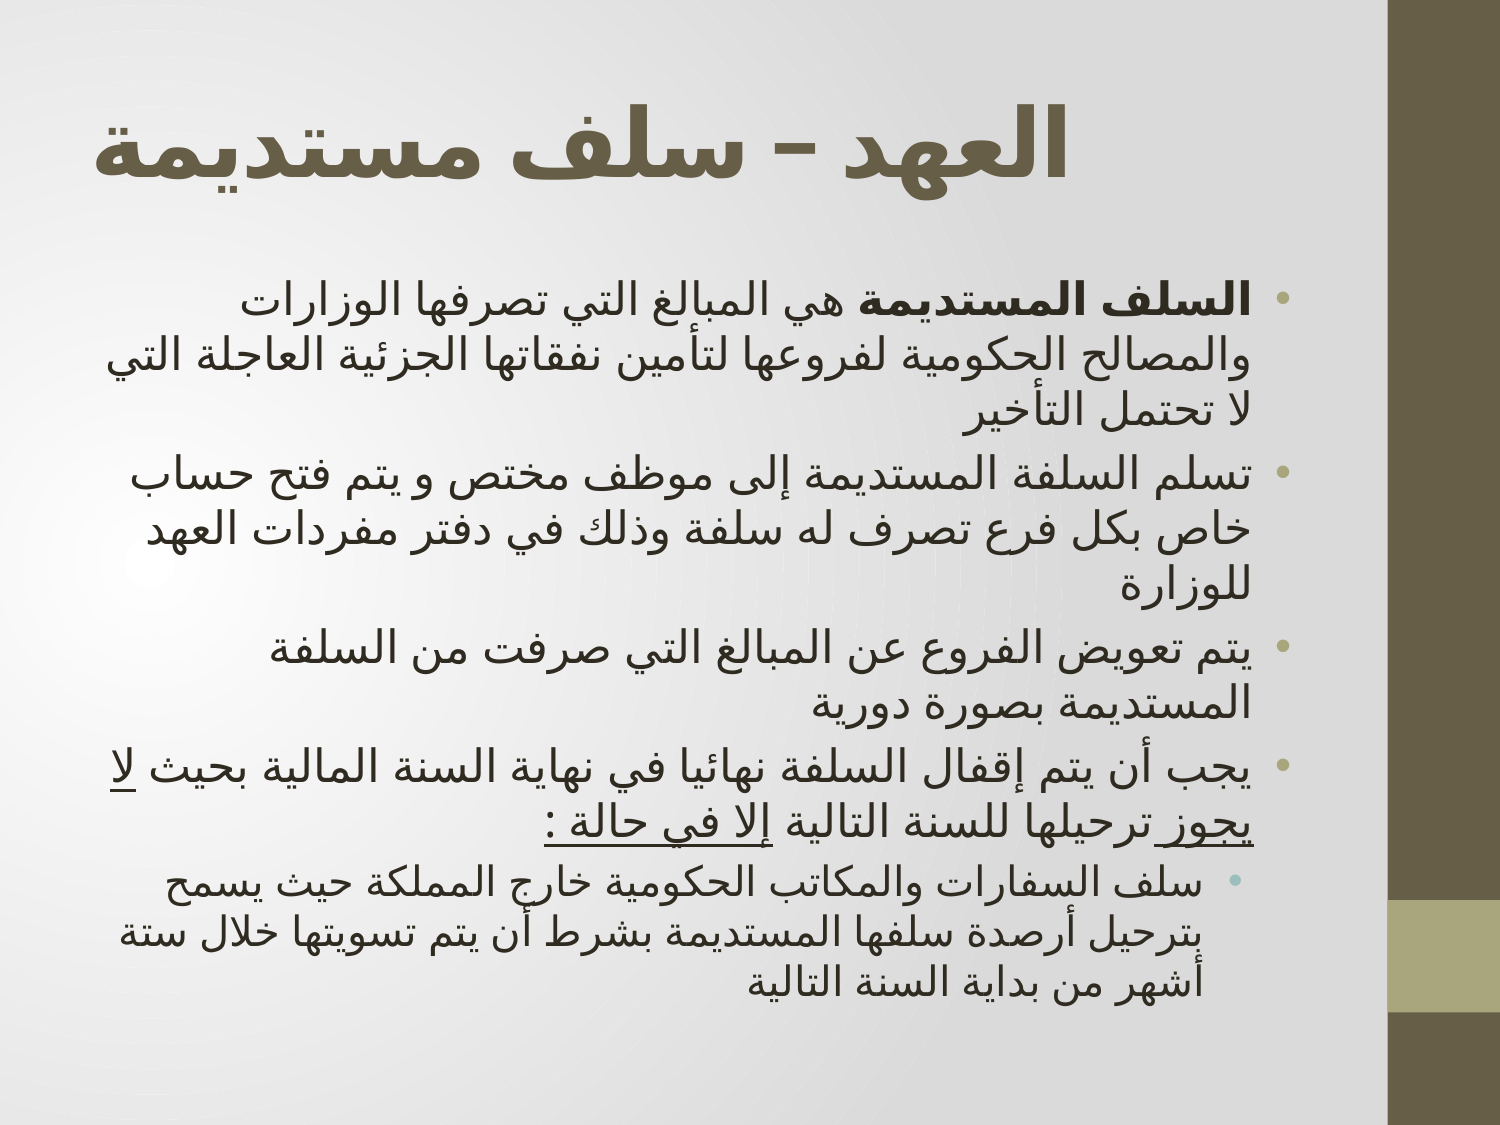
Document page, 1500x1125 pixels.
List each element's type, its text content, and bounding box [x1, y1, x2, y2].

list السلف المستديمة هي المبالغ التي تصرفها الوزارات والمصالح الحكومية لفروعها لتأمين نفقاتها الجزئية العاجلة التي لا تحتمل التأخير تسلم السلفة المستديمة إلى موظف مختص و يتم فتح حساب خاص بكل فرع تصرف له سلفة وذلك في دفتر مفردات العهد للوزارة يتم تعويض الفروع عن المبالغ التي صرفت من السلفة المستديمة بصورة دورية يجب أن يتم إقفال السلفة نهائيا في نهاية السنة المالية بحيث لا يجوز ترحيلها للسنة التالية إلا في حالة : سلف السفارات والمكاتب الحكومية خارج المملكة حيث يسمح بترحيل أرصدة سلفها المستديمة بشرط أن يتم تسويتها خلال ستة أشهر من بداية السنة التالية [75, 262, 1325, 1050]
title العهد – سلف مستديمة [75, 45, 1325, 233]
